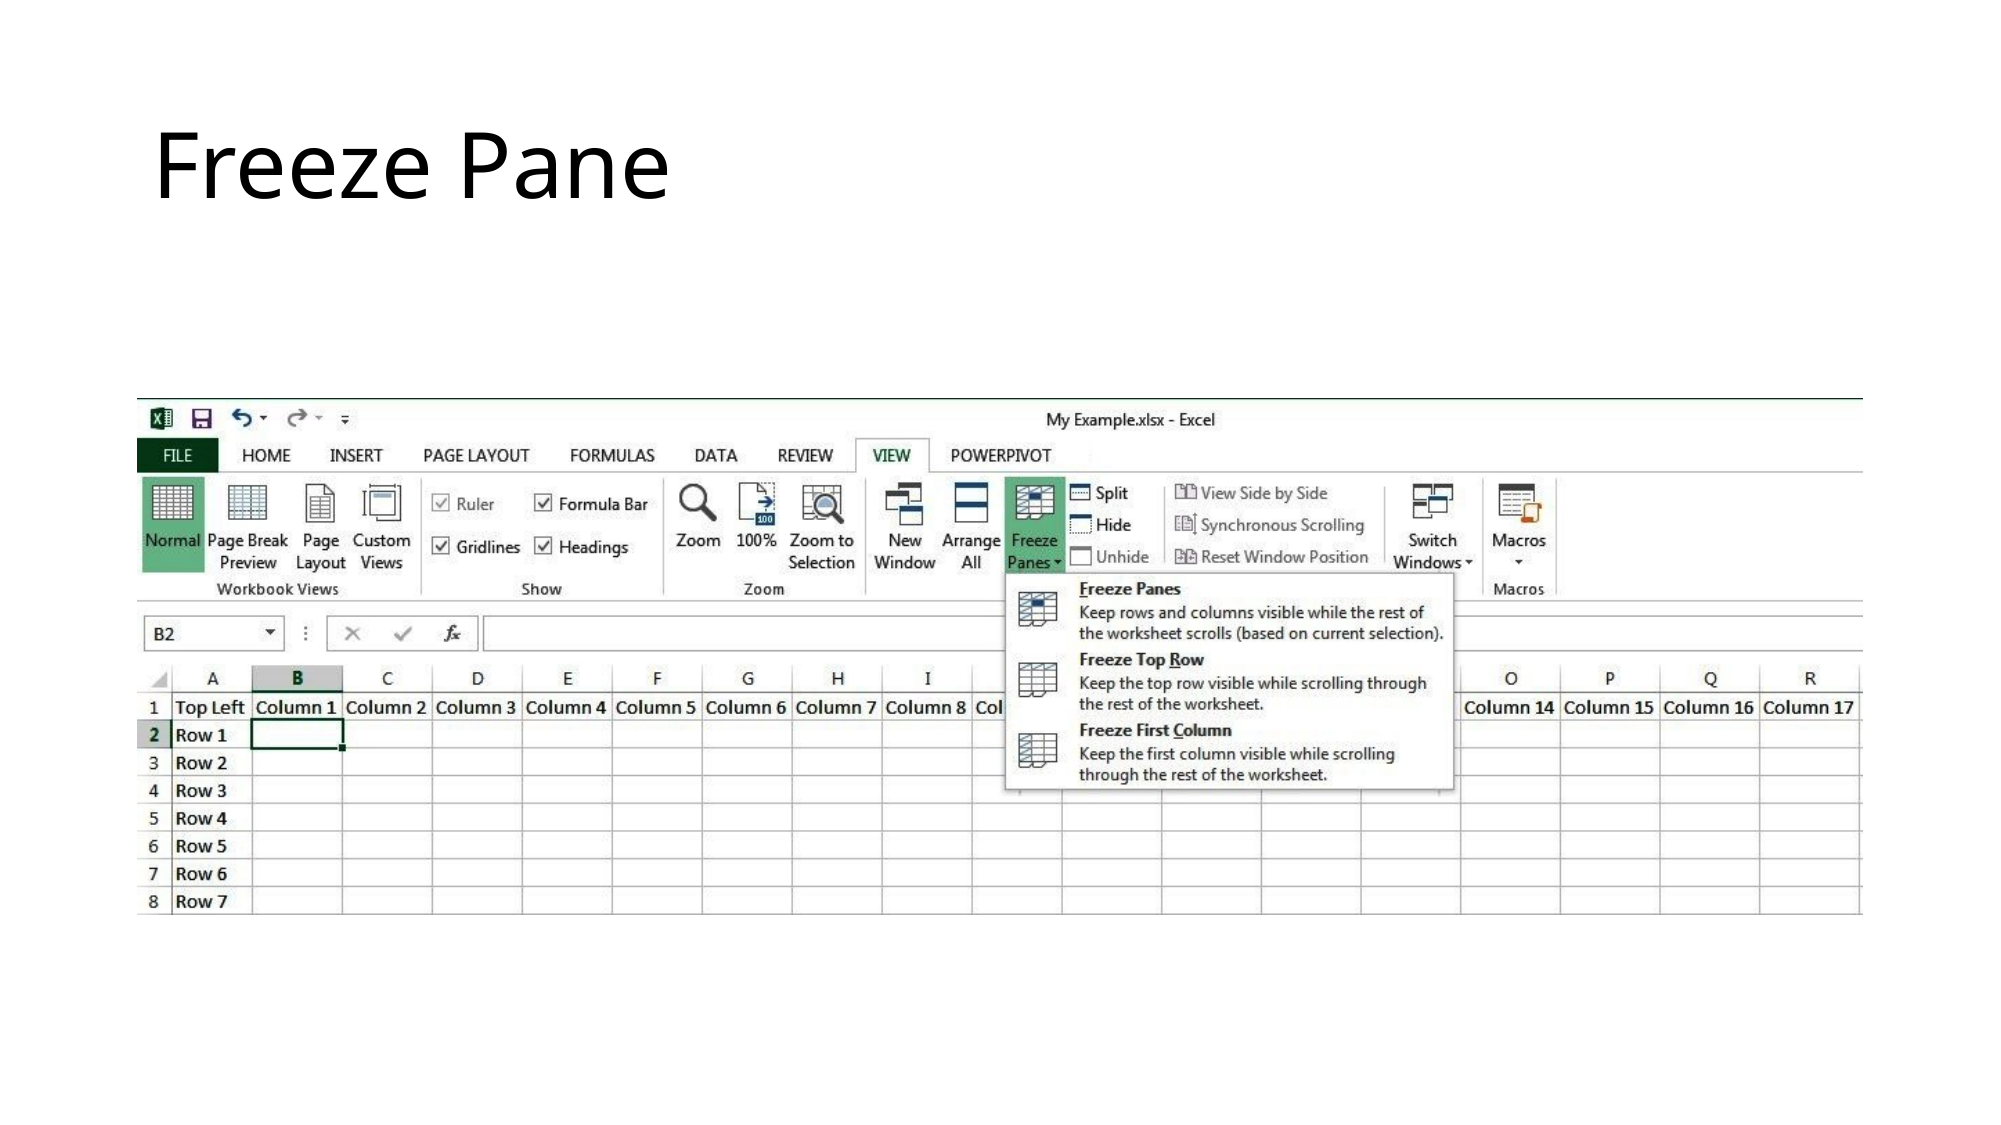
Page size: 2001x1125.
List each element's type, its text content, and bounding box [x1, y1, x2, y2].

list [137, 398, 1863, 915]
title Freeze Pane [137, 59, 1863, 278]
